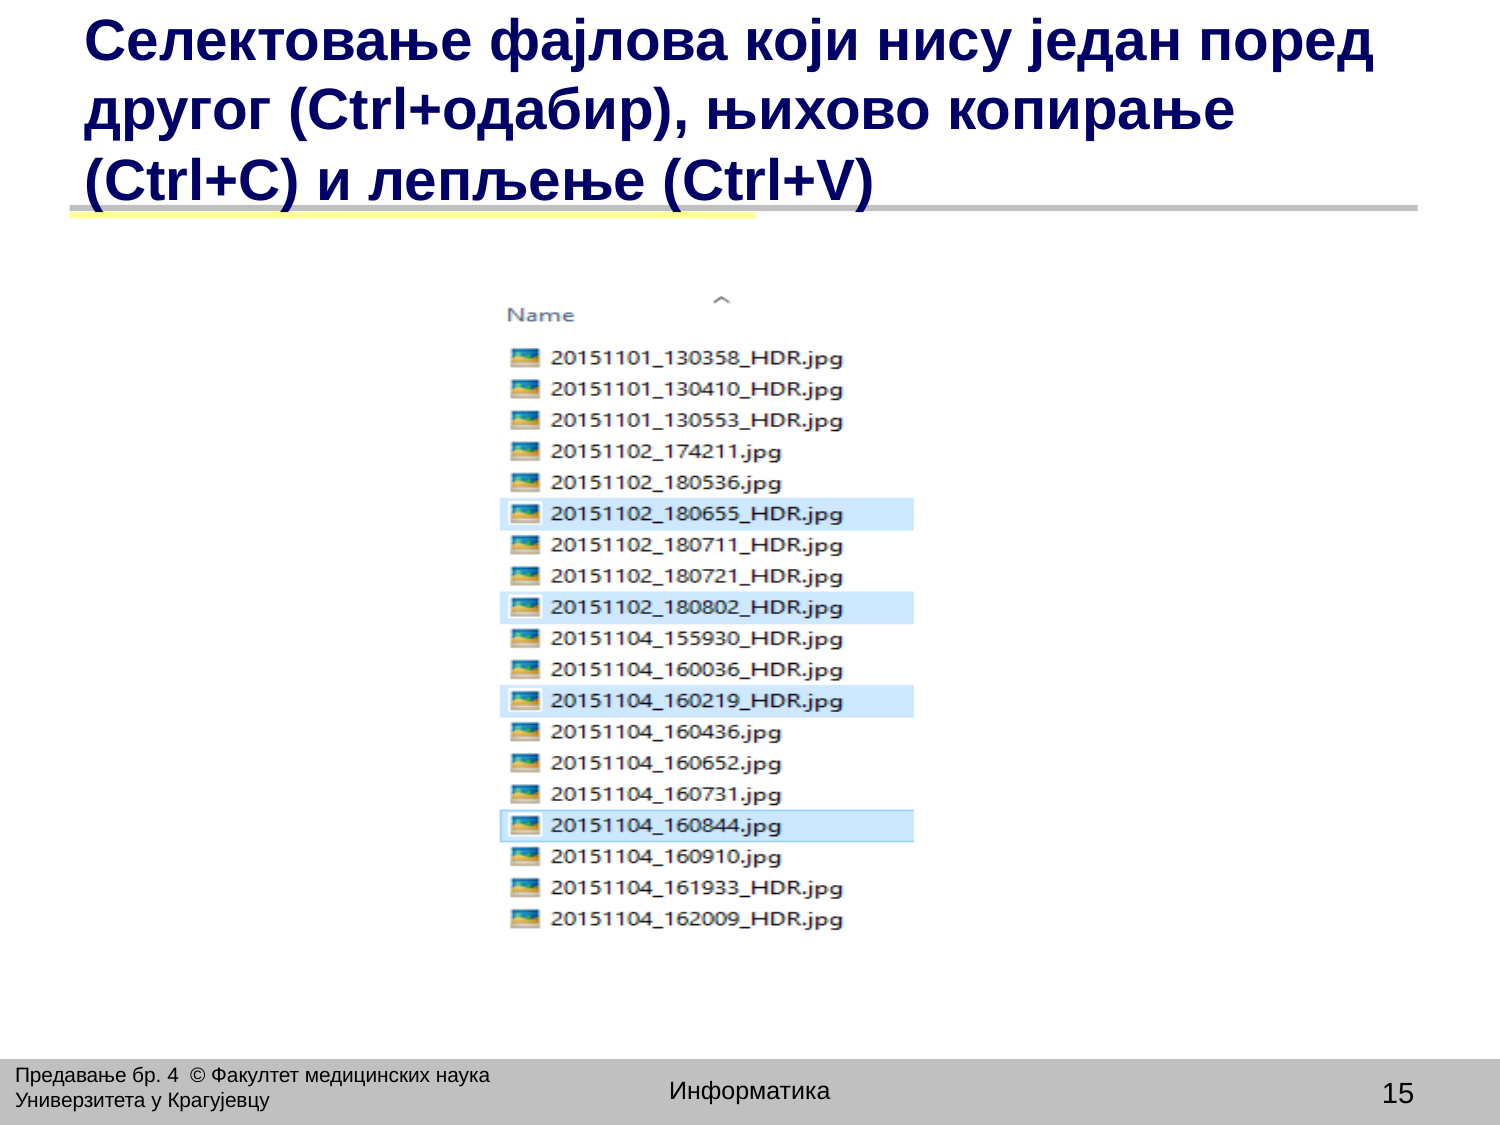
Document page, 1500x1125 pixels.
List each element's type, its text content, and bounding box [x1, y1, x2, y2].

title Селектовање фајлова који нису један поред другог (Ctrl+одабир), њихово копирање (Ctrl+C) и лепљење (Ctrl+V) [69, 12, 1426, 201]
slide_number 15 [1079, 1066, 1430, 1125]
slide_number Предавање бр. 4 © Факултет медицинских наука Универзитета у Крагујевцу [0, 1053, 602, 1108]
footer Информатика [512, 1066, 988, 1125]
picture [477, 289, 915, 939]
